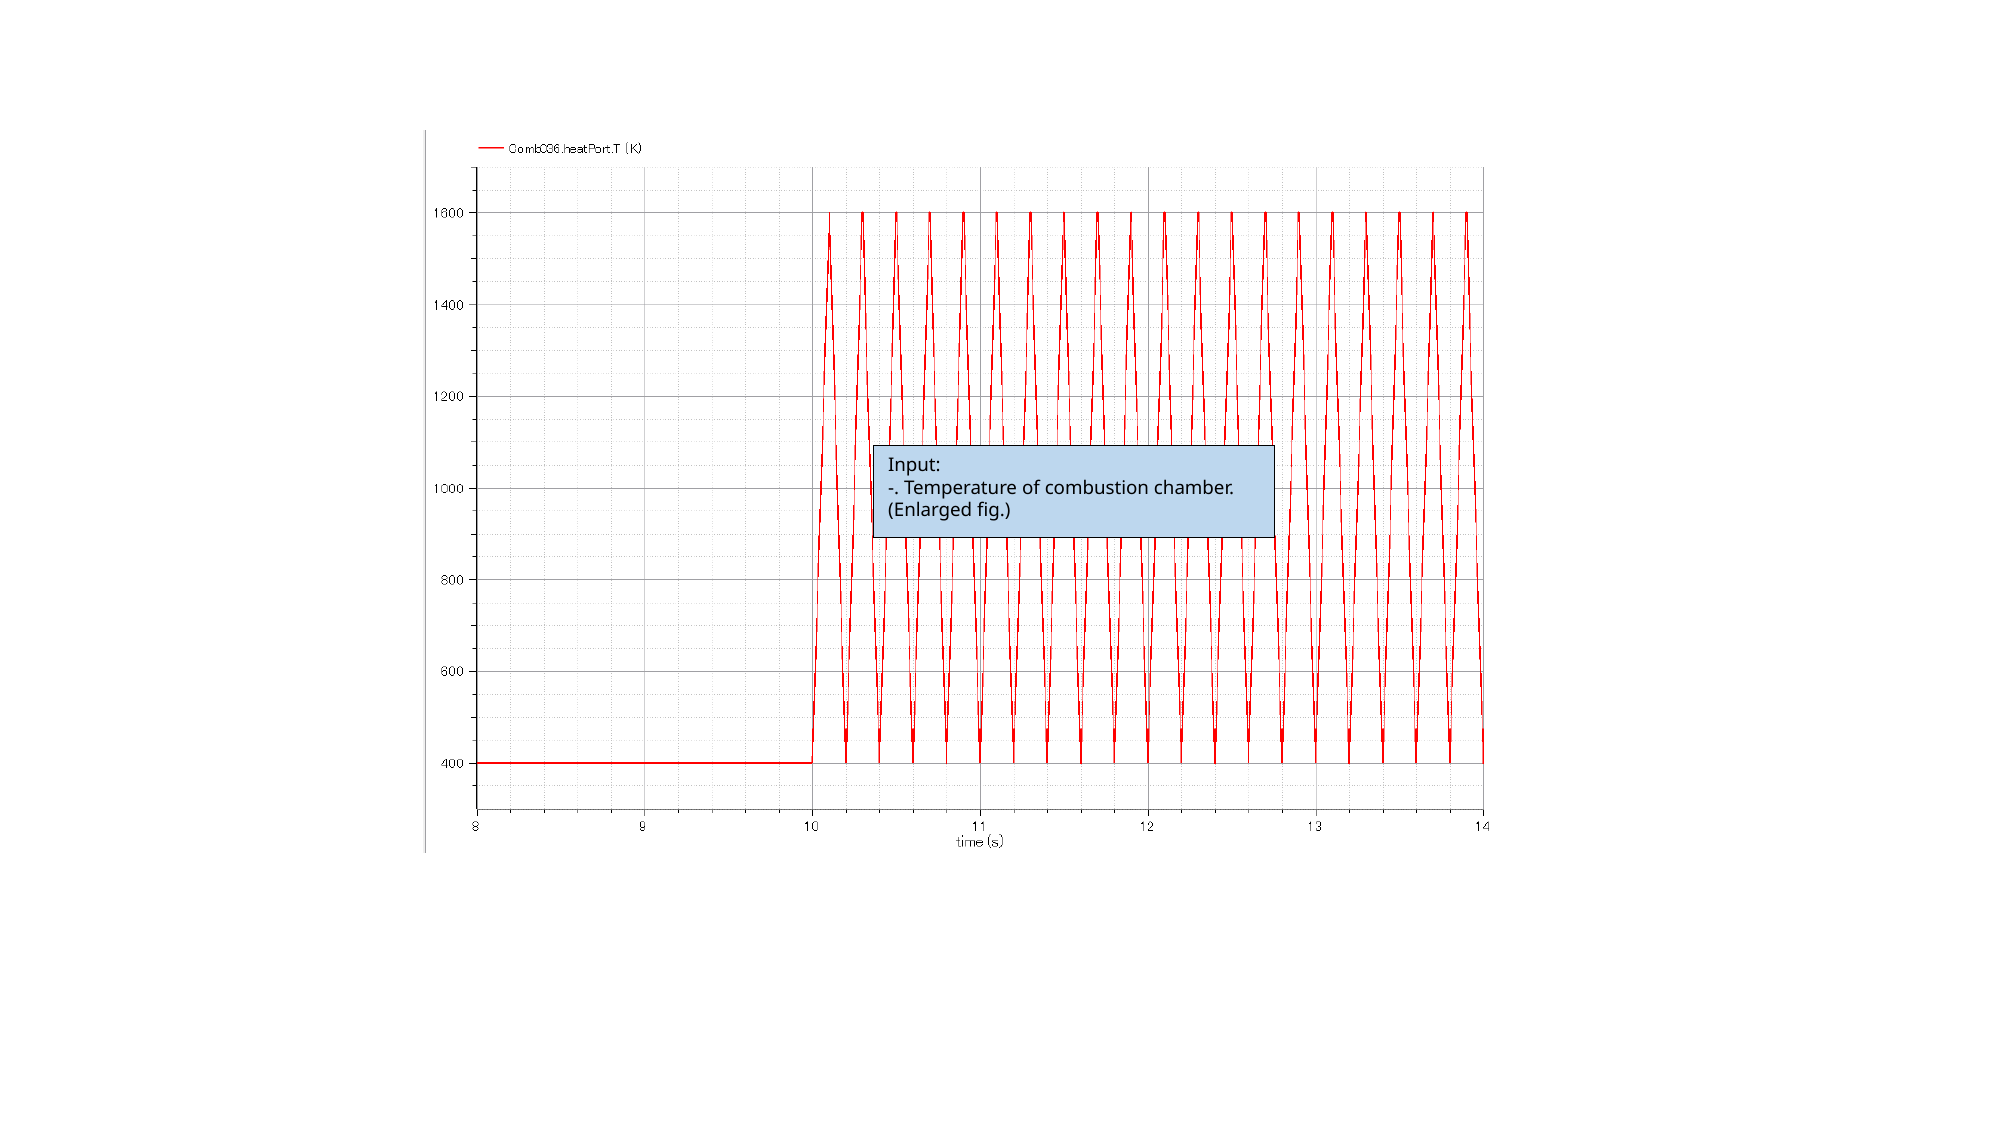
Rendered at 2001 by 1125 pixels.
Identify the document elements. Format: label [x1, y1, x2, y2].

picture [423, 130, 1495, 853]
